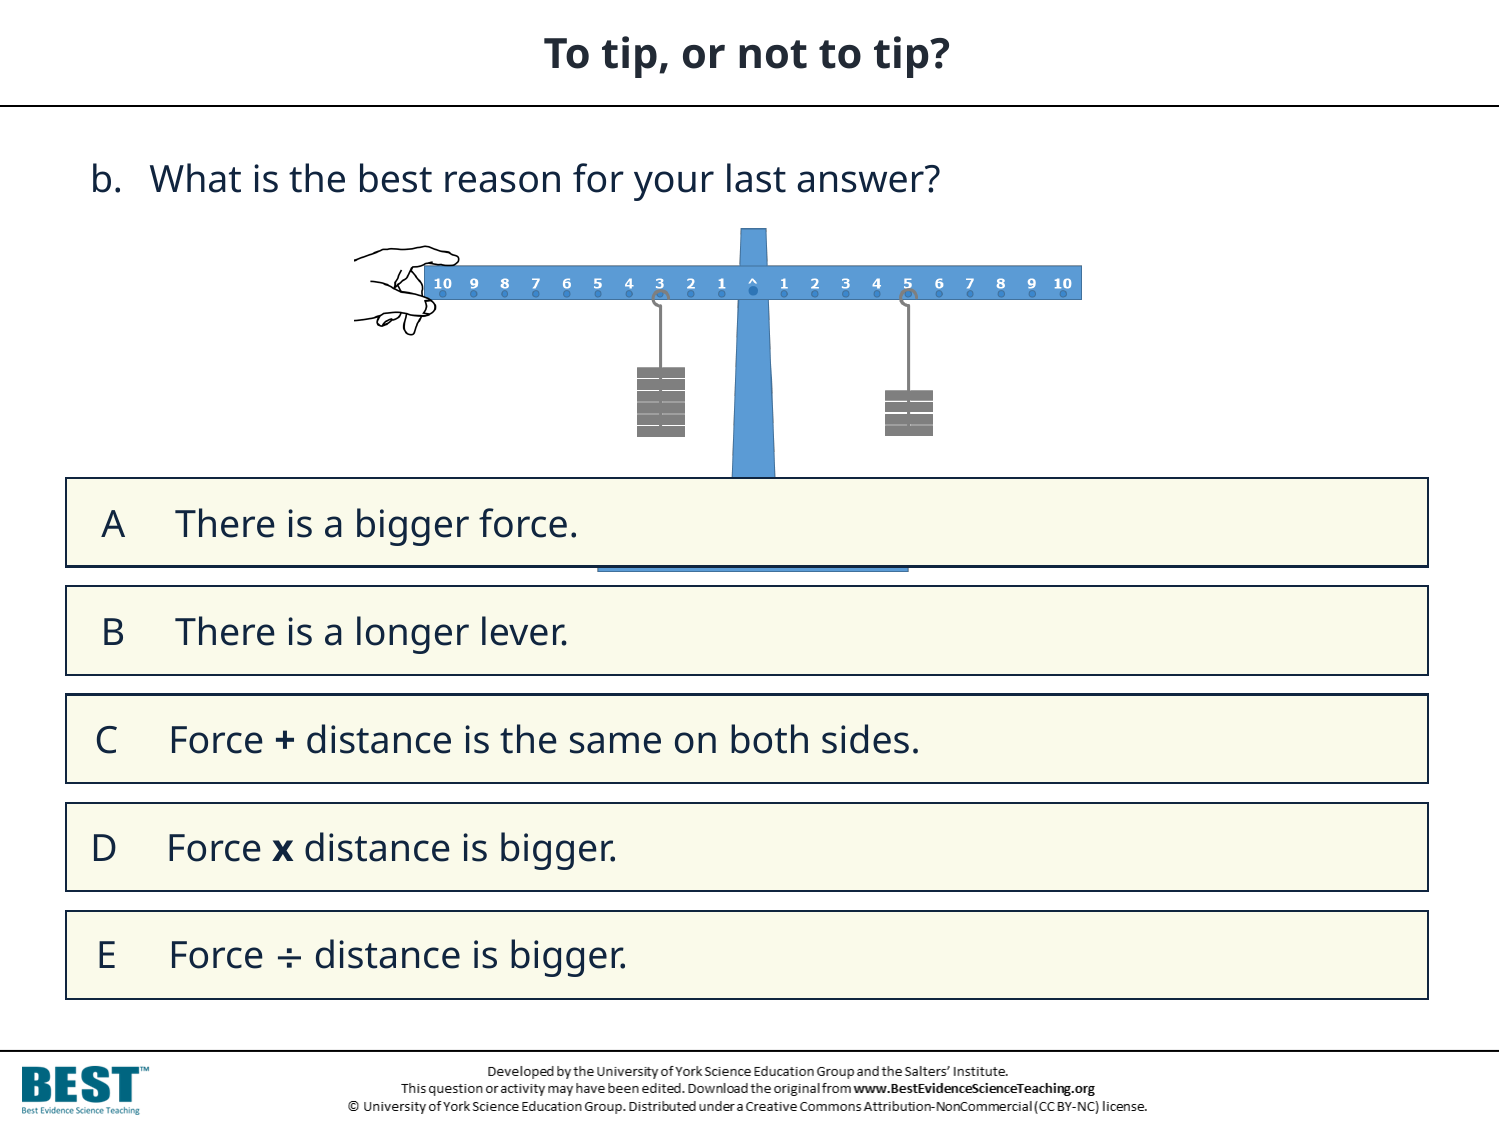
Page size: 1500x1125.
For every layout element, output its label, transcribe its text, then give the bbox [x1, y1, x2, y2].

text_box To tip, or not to tip? [23, 4, 1471, 99]
picture [0, 105, 1500, 1125]
